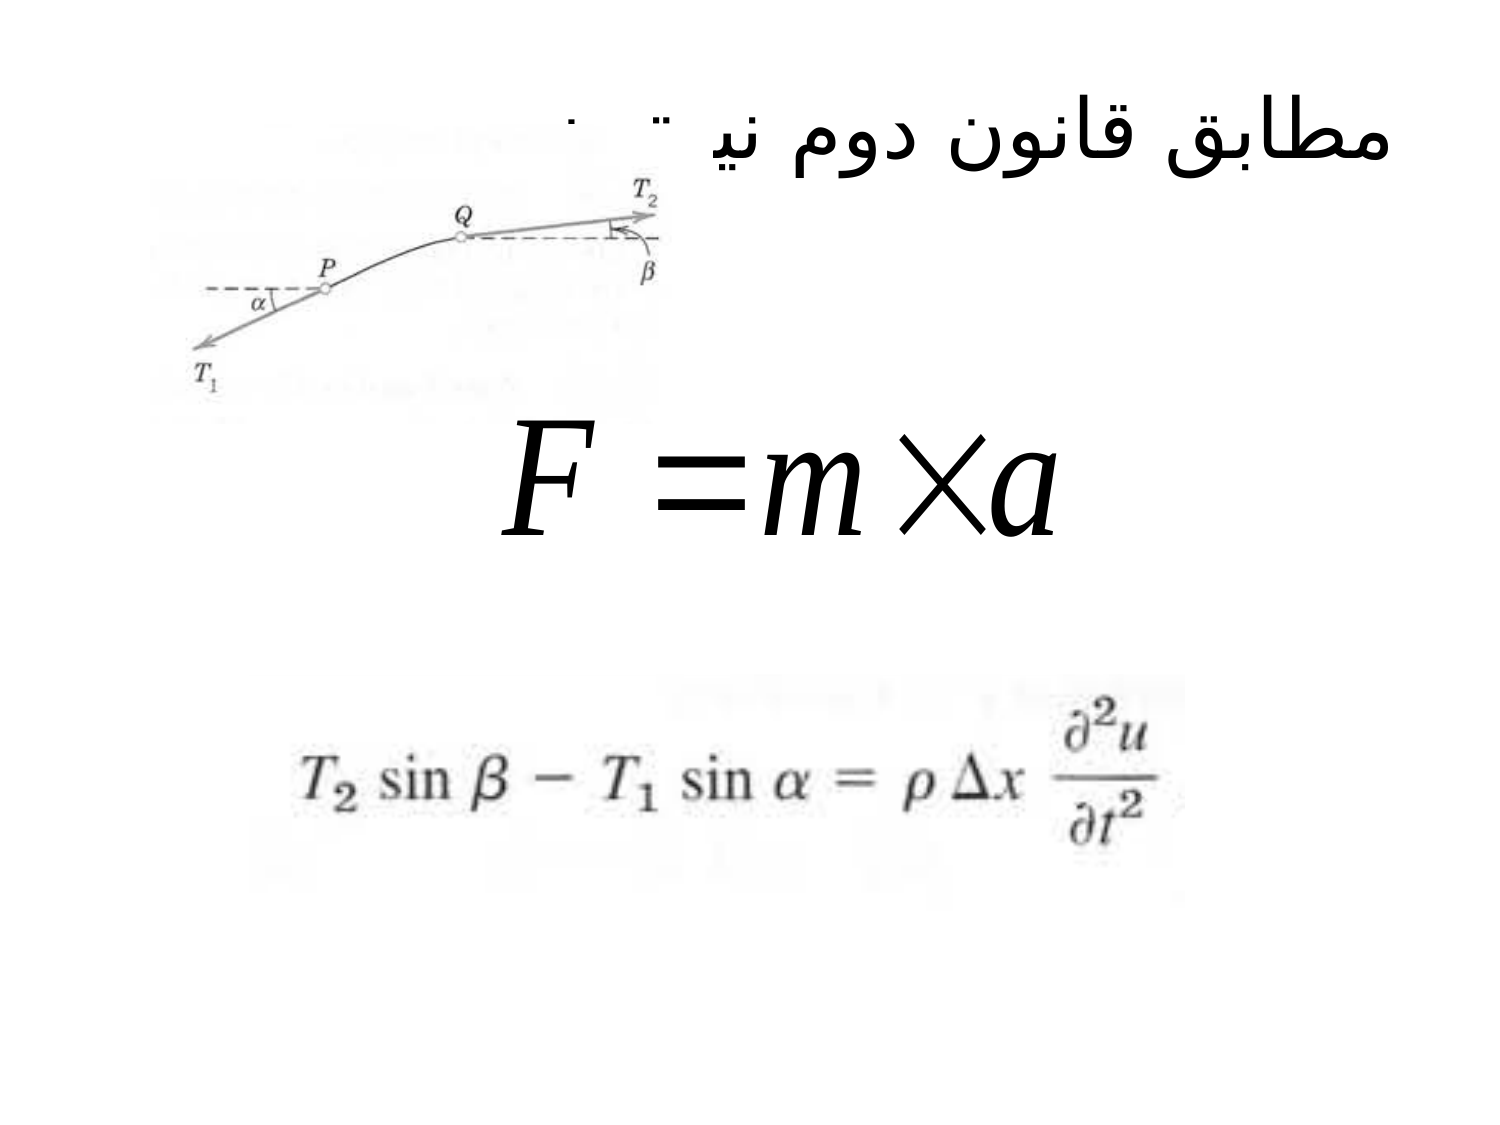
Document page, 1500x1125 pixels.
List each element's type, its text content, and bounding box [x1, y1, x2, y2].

title مطابق قانون دوم نیوتون [87, 62, 1438, 188]
picture [149, 124, 713, 424]
picture [249, 674, 1185, 911]
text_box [474, 374, 1088, 580]
